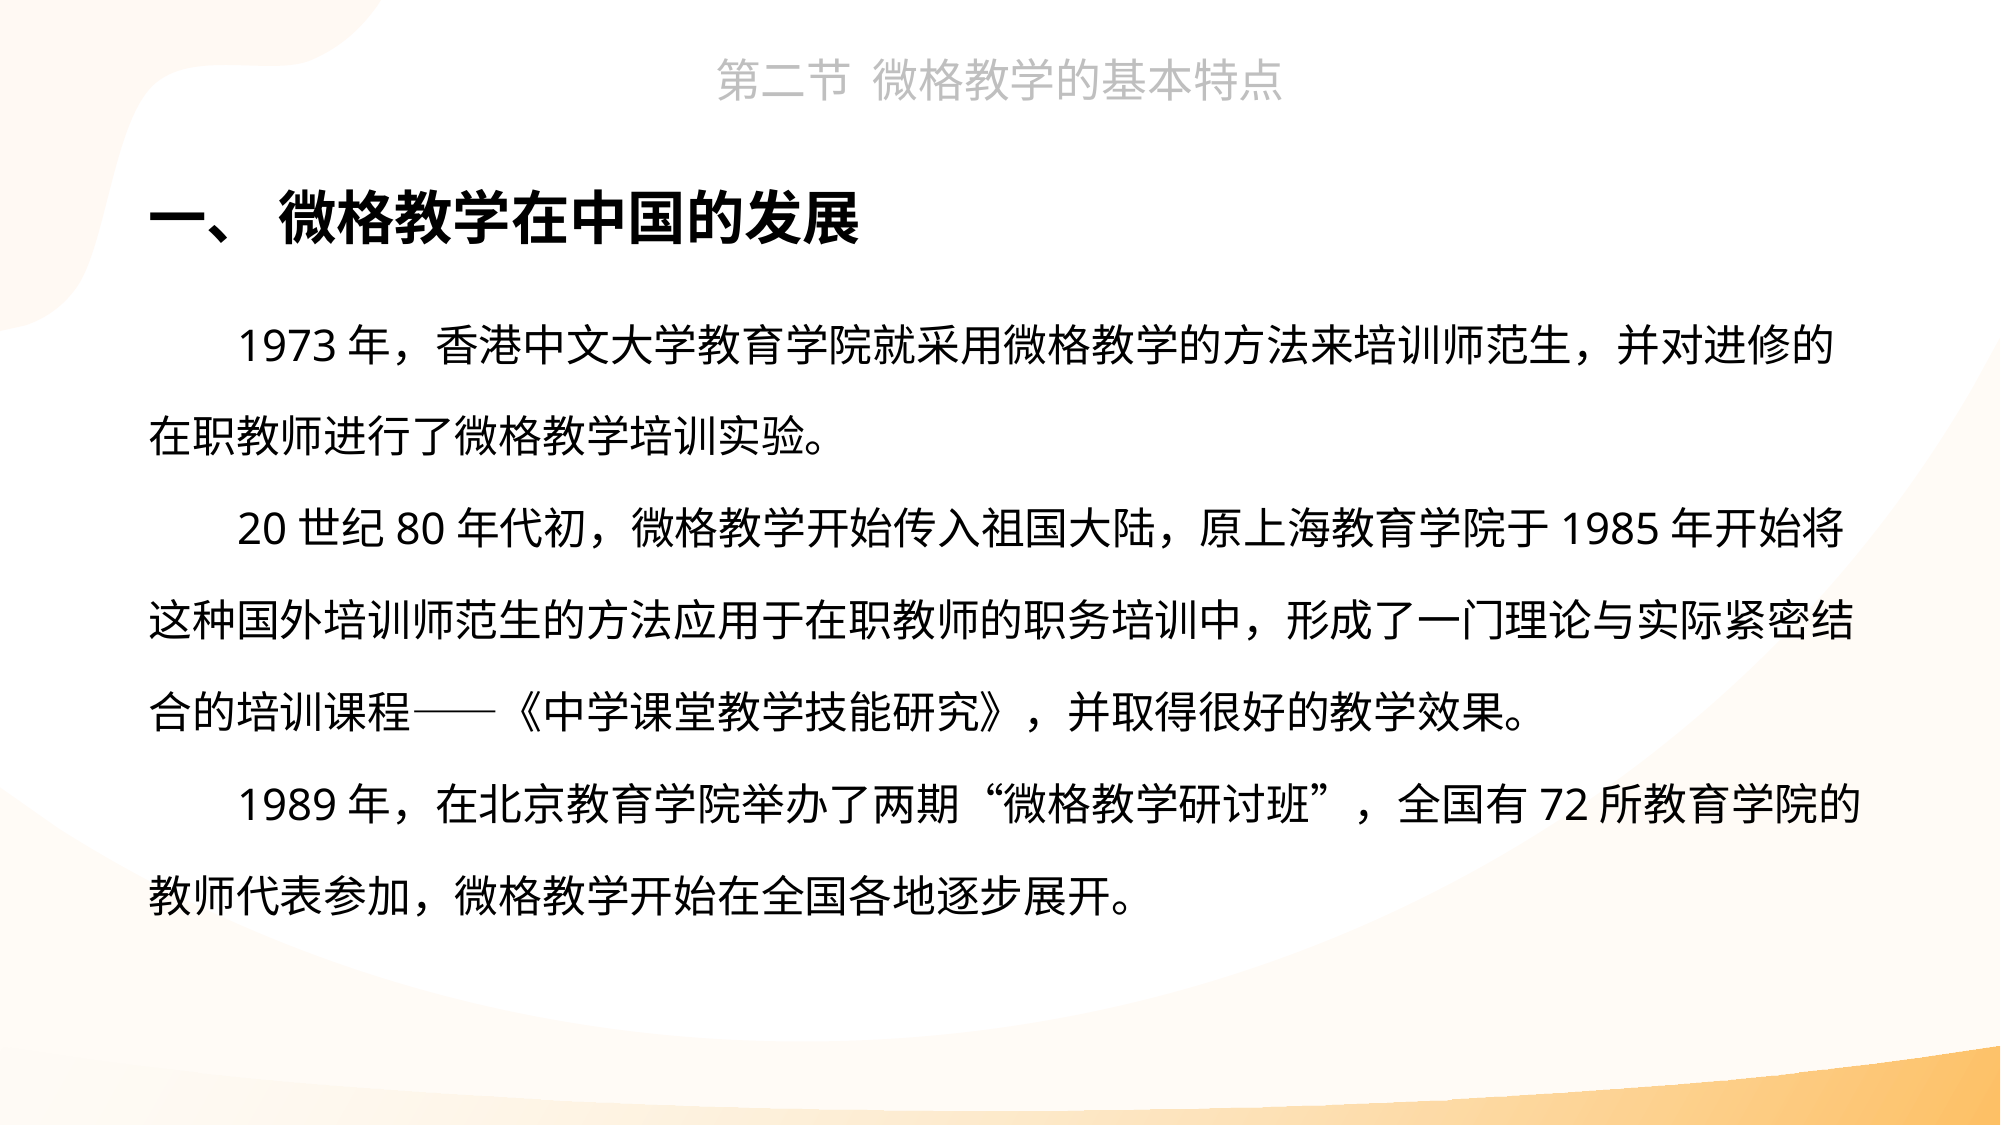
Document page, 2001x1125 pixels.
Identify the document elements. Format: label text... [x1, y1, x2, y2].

text_box 一、 微格教学在中国的发展 [133, 173, 1309, 259]
text_box 1973年，香港中文大学教育学院就采用微格教学的方法来培训师范生，并对进修的在职教师进行了微格教学培训实验。 20世纪80年代初，微格教学开始传入祖国大陆，原上海教育学院于1985年开始将这种国外培训师范生的方法应用于在职教师的职务培训中，形成了一门理论与实际紧密结合的培训课程——《中学课堂教学技能研究》，并取得很好的教学效果。 1989年，在北京教育学院举办了两期“微格教学研讨班”，全国有72所教育学院的教师代表参加，微格教学开始在全国各地逐步展开。 [133, 270, 1880, 929]
